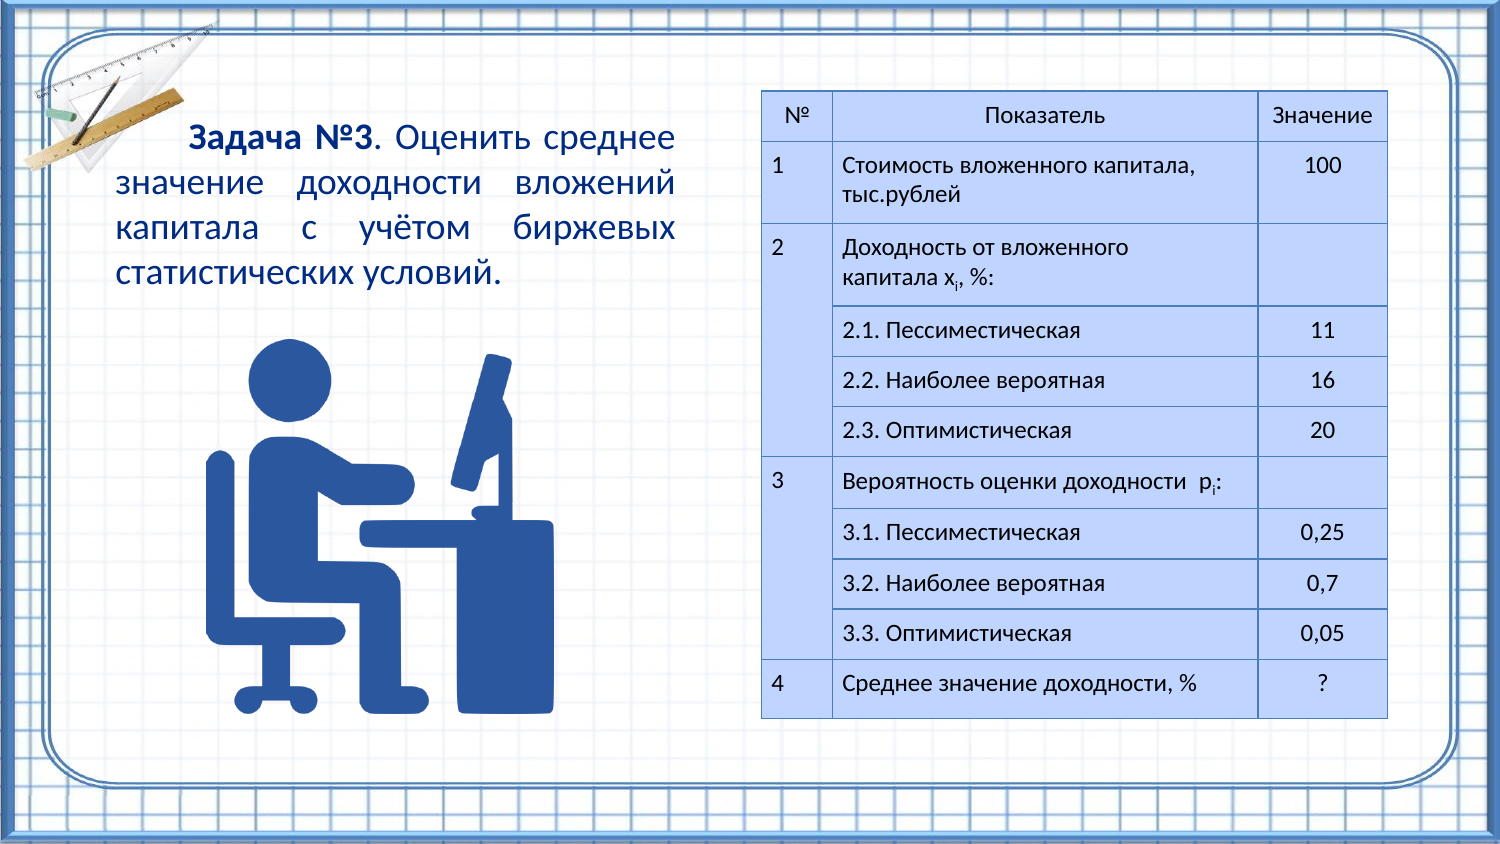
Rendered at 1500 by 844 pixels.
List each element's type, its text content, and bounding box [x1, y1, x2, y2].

table_header № [762, 92, 832, 141]
table_cell 3.2. Наиболее вероятная [833, 560, 1257, 608]
table_cell 3.1. Пессиместическая [833, 509, 1257, 558]
table_cell 20 [1259, 407, 1387, 456]
table_cell 16 [1259, 357, 1387, 406]
table_cell 3.3. Оптимистическая [833, 610, 1257, 659]
table_cell [1259, 224, 1387, 305]
table_cell Вероятность оценки доходности pi: [833, 457, 1257, 508]
table_cell 100 [1259, 142, 1387, 223]
table_cell [1259, 457, 1387, 508]
table_cell 0,25 [1259, 509, 1387, 558]
table_cell 2 [762, 224, 832, 456]
table_cell 2.1. Пессиместическая [833, 307, 1257, 356]
table_cell Среднее значение доходности, % [833, 660, 1257, 718]
table_cell 2.2. Наиболее вероятная [833, 357, 1257, 406]
table_header Значение [1259, 92, 1387, 141]
table_cell 0,7 [1259, 560, 1387, 608]
table_cell 0,05 [1259, 610, 1387, 659]
table_cell ? [1259, 660, 1387, 718]
picture [0, 0, 1500, 844]
text_box Задача №3. Оценить среднее значение доходности вложений капитала с учётом биржевых статистических условий. [100, 104, 691, 344]
table_cell Стоимость вложенного капитала, тыс.рублей [833, 142, 1257, 223]
table_cell 1 [762, 142, 832, 223]
table_cell 4 [762, 660, 832, 718]
table_cell 11 [1259, 307, 1387, 356]
table_cell 3 [762, 457, 832, 659]
table_header Показатель [833, 92, 1257, 141]
table_cell 2.3. Оптимистическая [833, 407, 1257, 456]
table_cell Доходность от вложенного капитала xi, %: [833, 224, 1257, 305]
